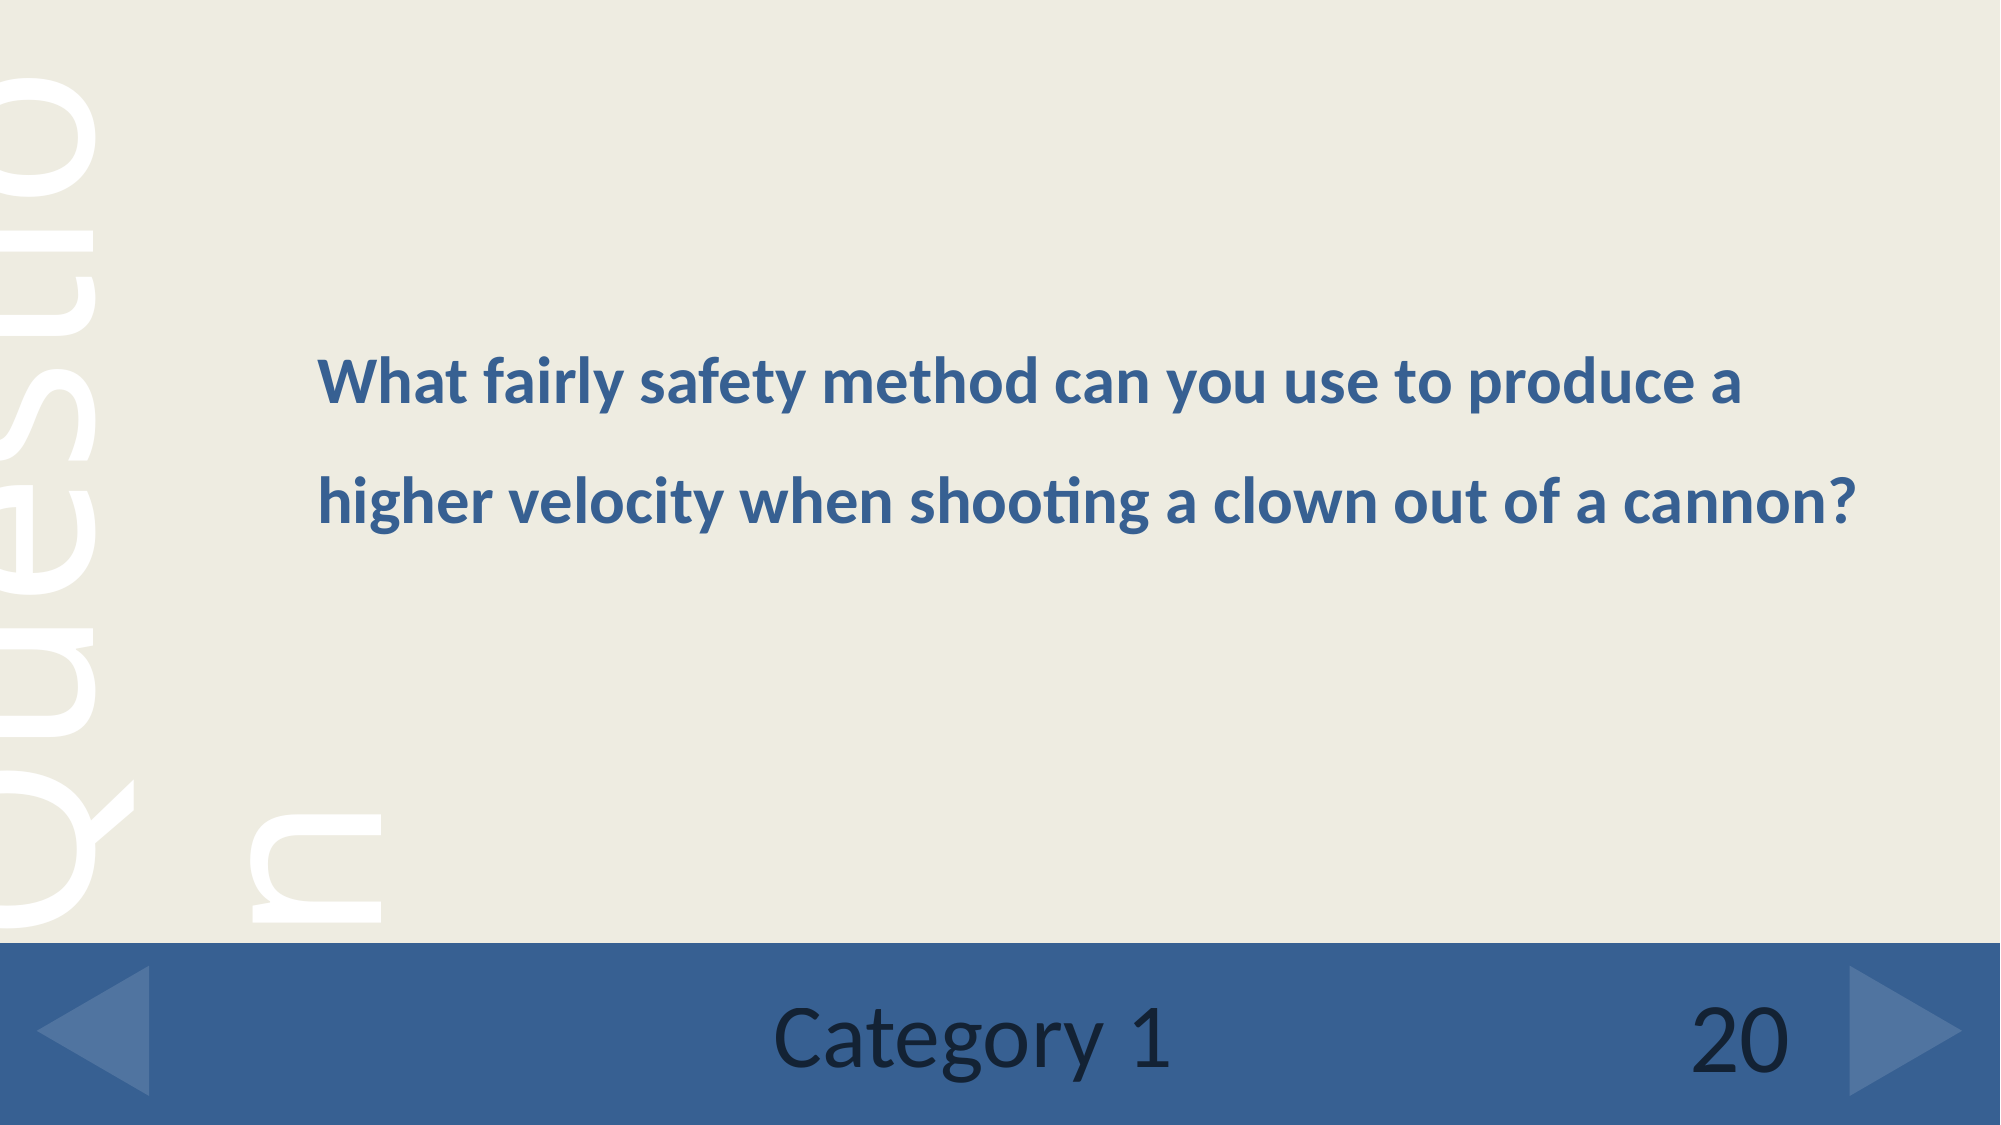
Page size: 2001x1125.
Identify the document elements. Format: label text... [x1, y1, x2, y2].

list What fairly safety method can you use to produce a higher velocity when shooting a clown out of a cannon? [302, 119, 1893, 835]
title Category 1 [73, 937, 1873, 1125]
